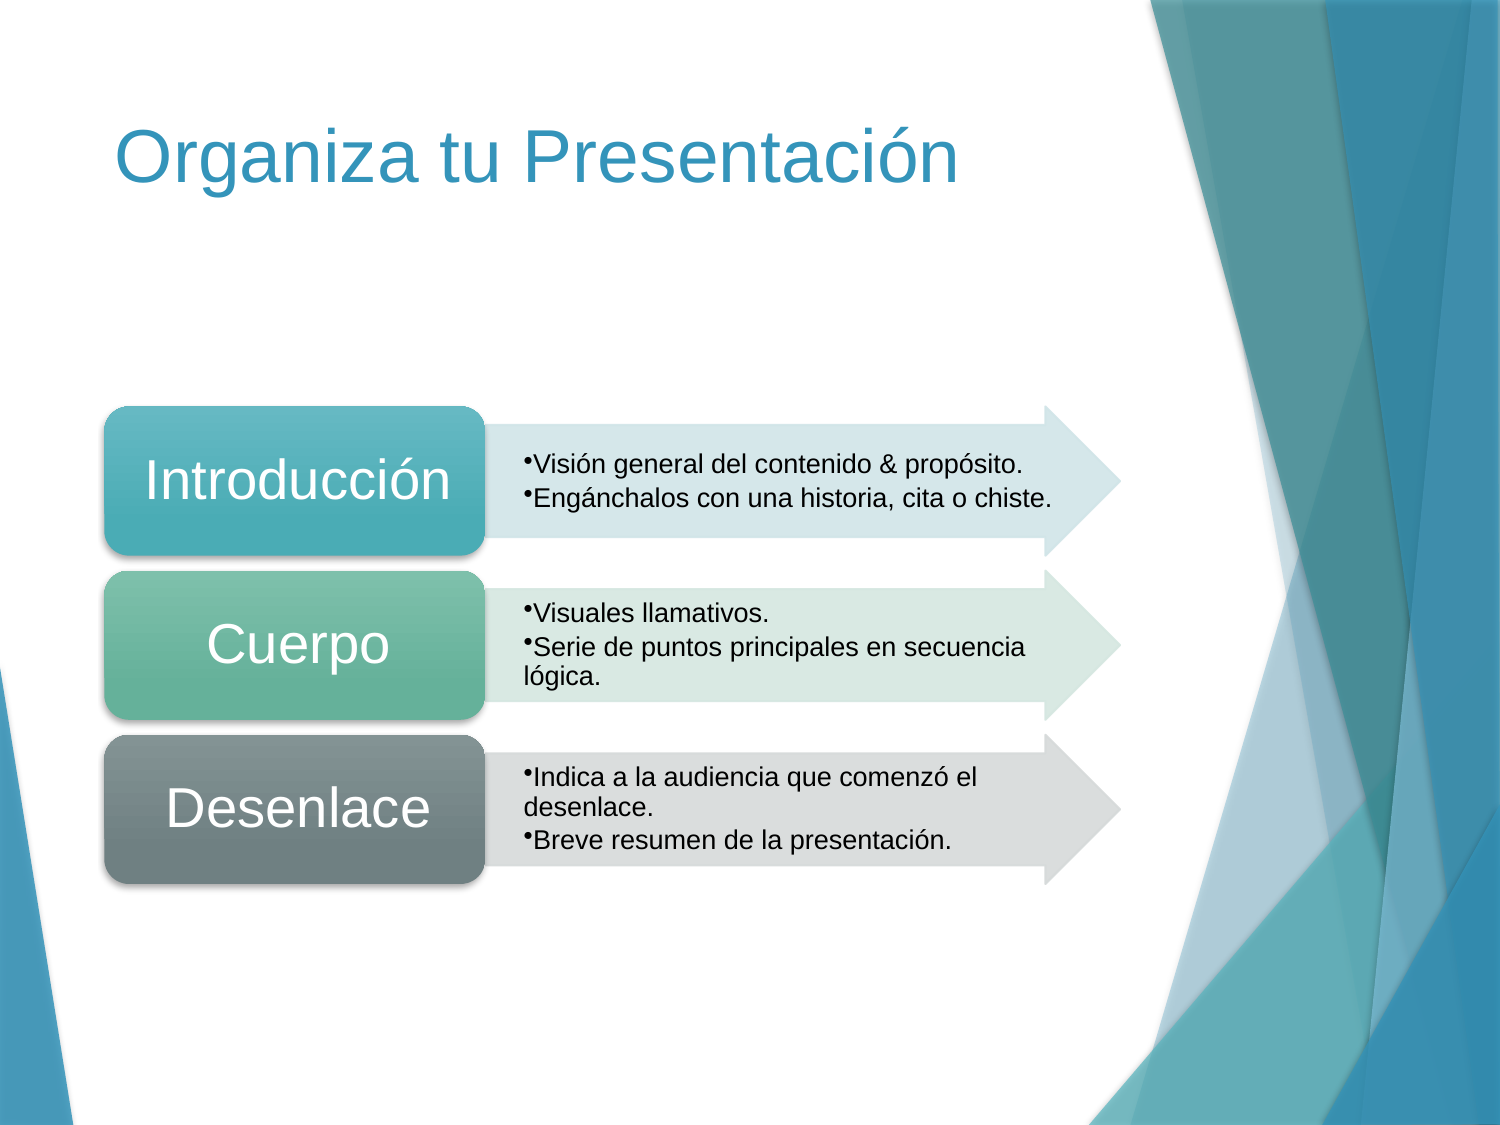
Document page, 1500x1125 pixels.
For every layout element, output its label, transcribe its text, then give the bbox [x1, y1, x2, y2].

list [82, 405, 1142, 885]
title Organiza tu Presentación [99, 99, 1142, 317]
